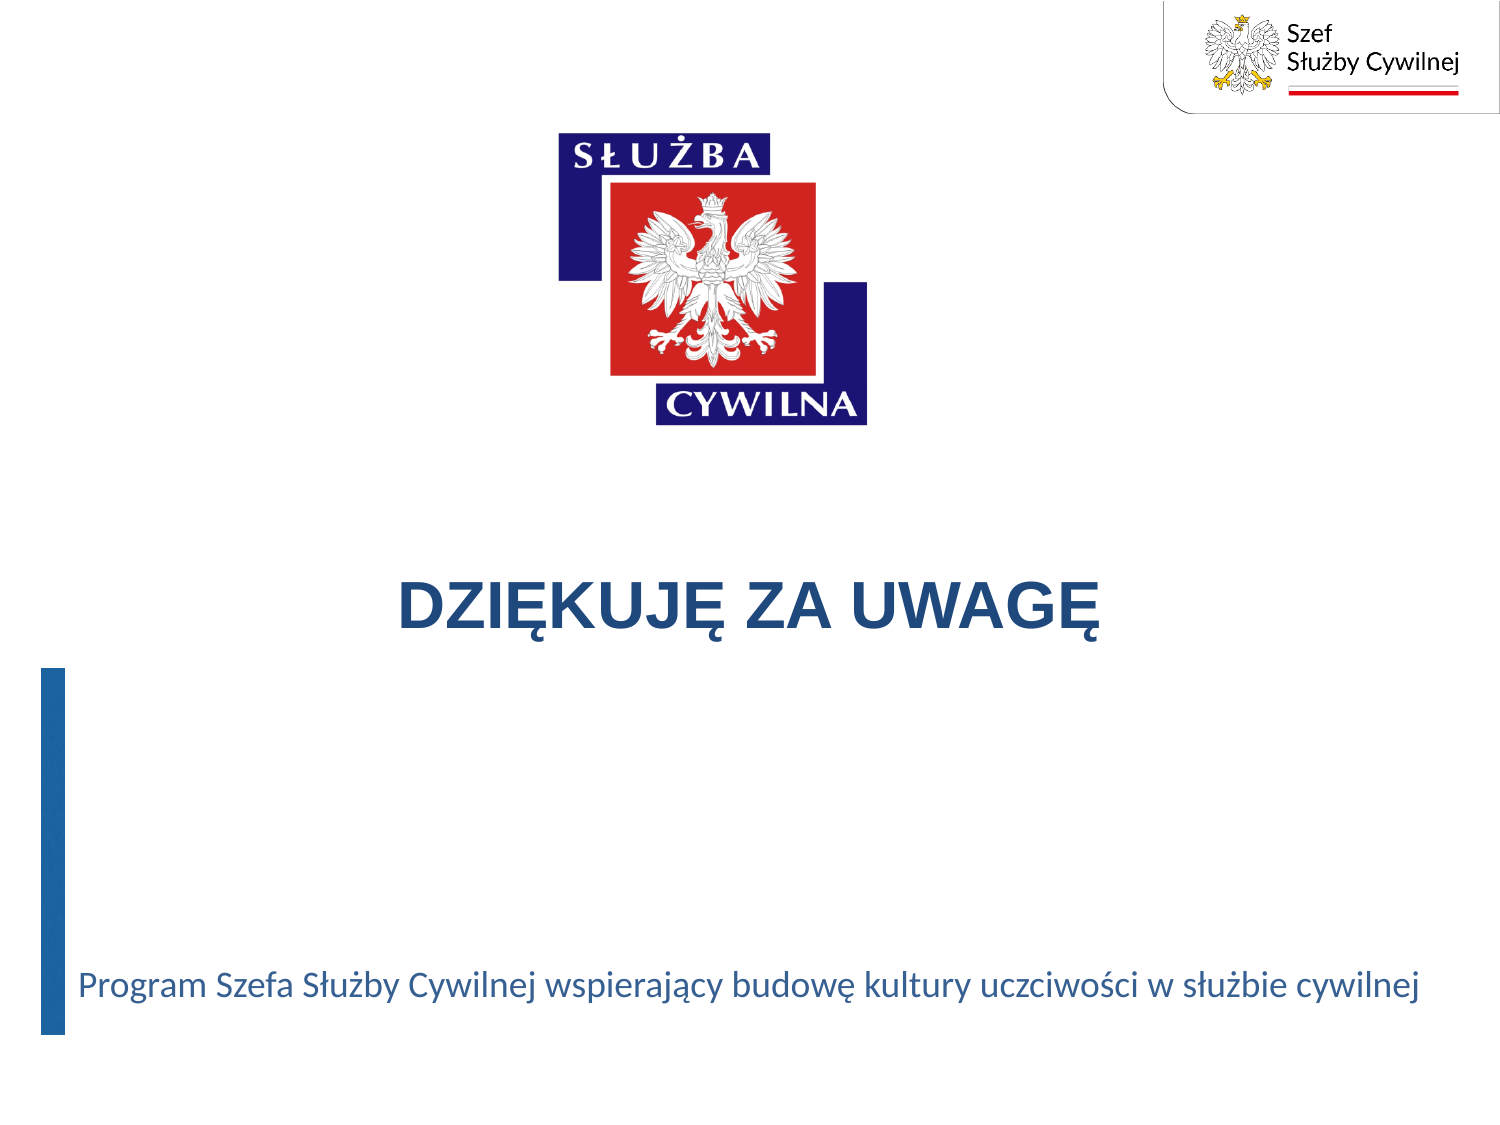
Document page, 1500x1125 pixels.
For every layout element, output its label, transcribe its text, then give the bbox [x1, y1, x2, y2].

picture [41, 1012, 65, 1035]
picture [41, 668, 65, 952]
text_box Program Szefa Służby Cywilnej wspierający budowę kultury uczciwości w służbie cywilnej [0, 952, 1500, 1012]
picture [537, 113, 888, 445]
picture [1163, 0, 1500, 114]
subtitle DZIĘKUJĘ ZA UWAGĘ [225, 503, 1275, 701]
